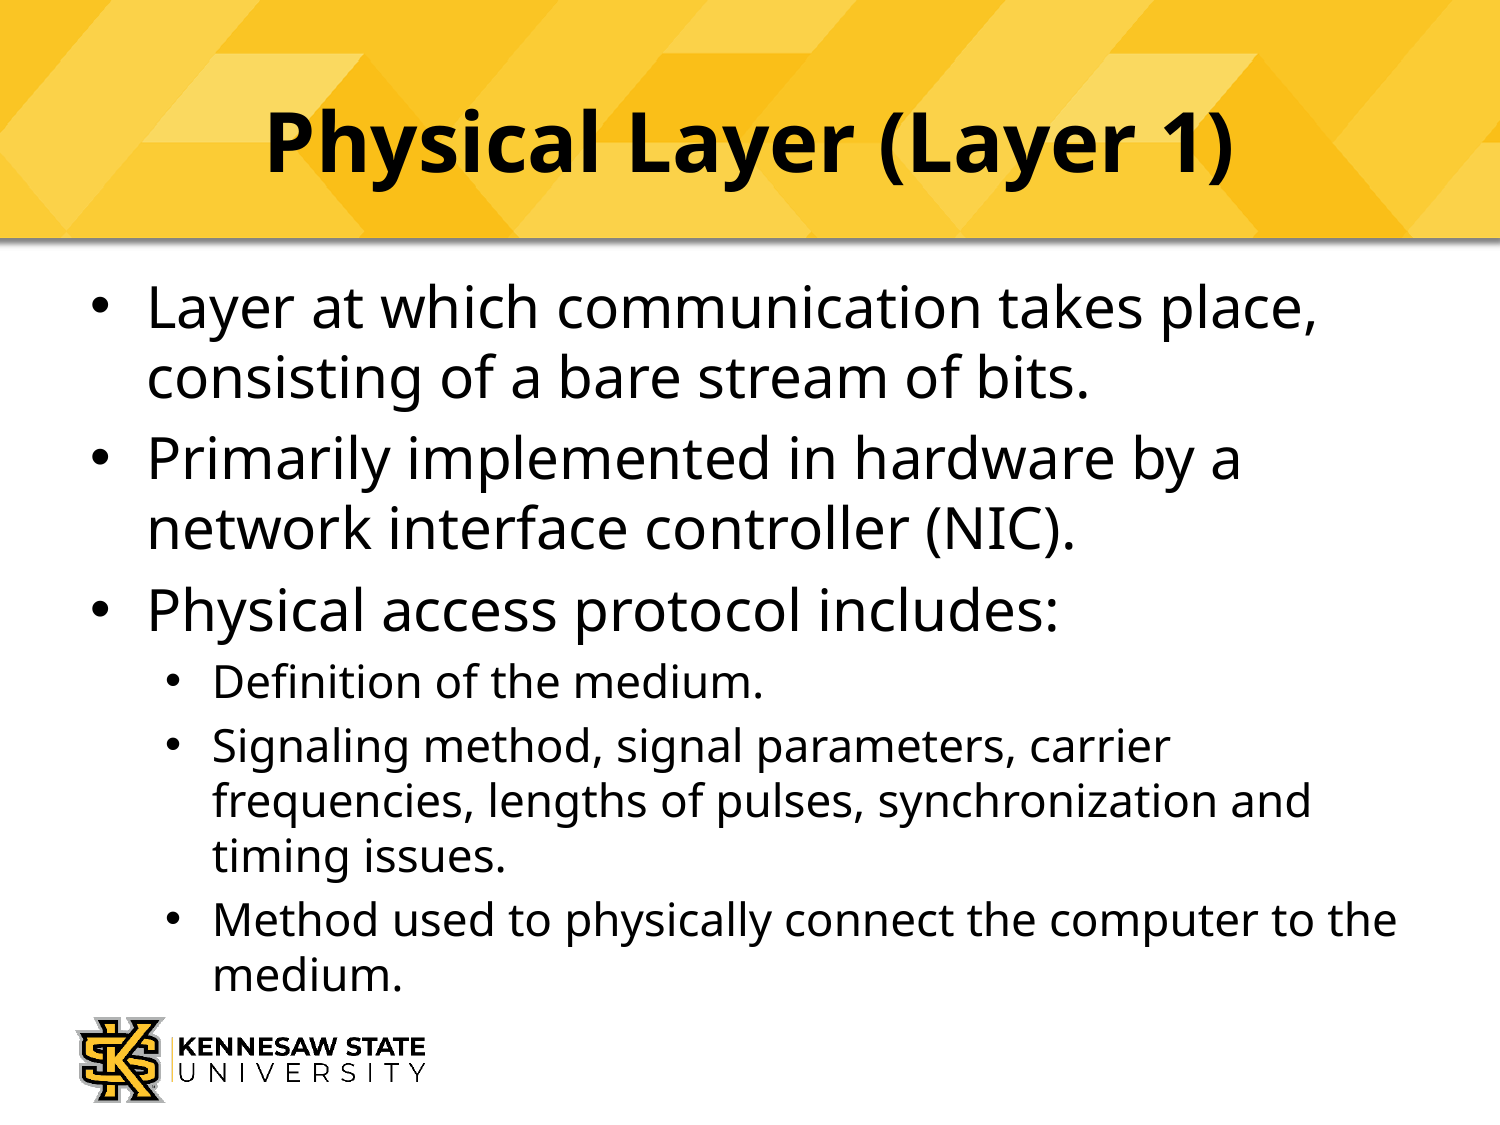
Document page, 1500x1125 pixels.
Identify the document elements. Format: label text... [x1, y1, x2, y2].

picture [75, 1017, 425, 1103]
list Layer at which communication takes place, consisting of a bare stream of bits. Primarily implemented in hardware by a network interface controller (NIC). Physical access protocol includes: Definition of the medium. Signaling method, signal parameters, carrier frequencies, lengths of pulses, synchronization and timing issues. Method used to physically connect the computer to the medium. [75, 262, 1425, 1005]
picture [0, 0, 1500, 251]
title Physical Layer (Layer 1) [75, 45, 1425, 233]
